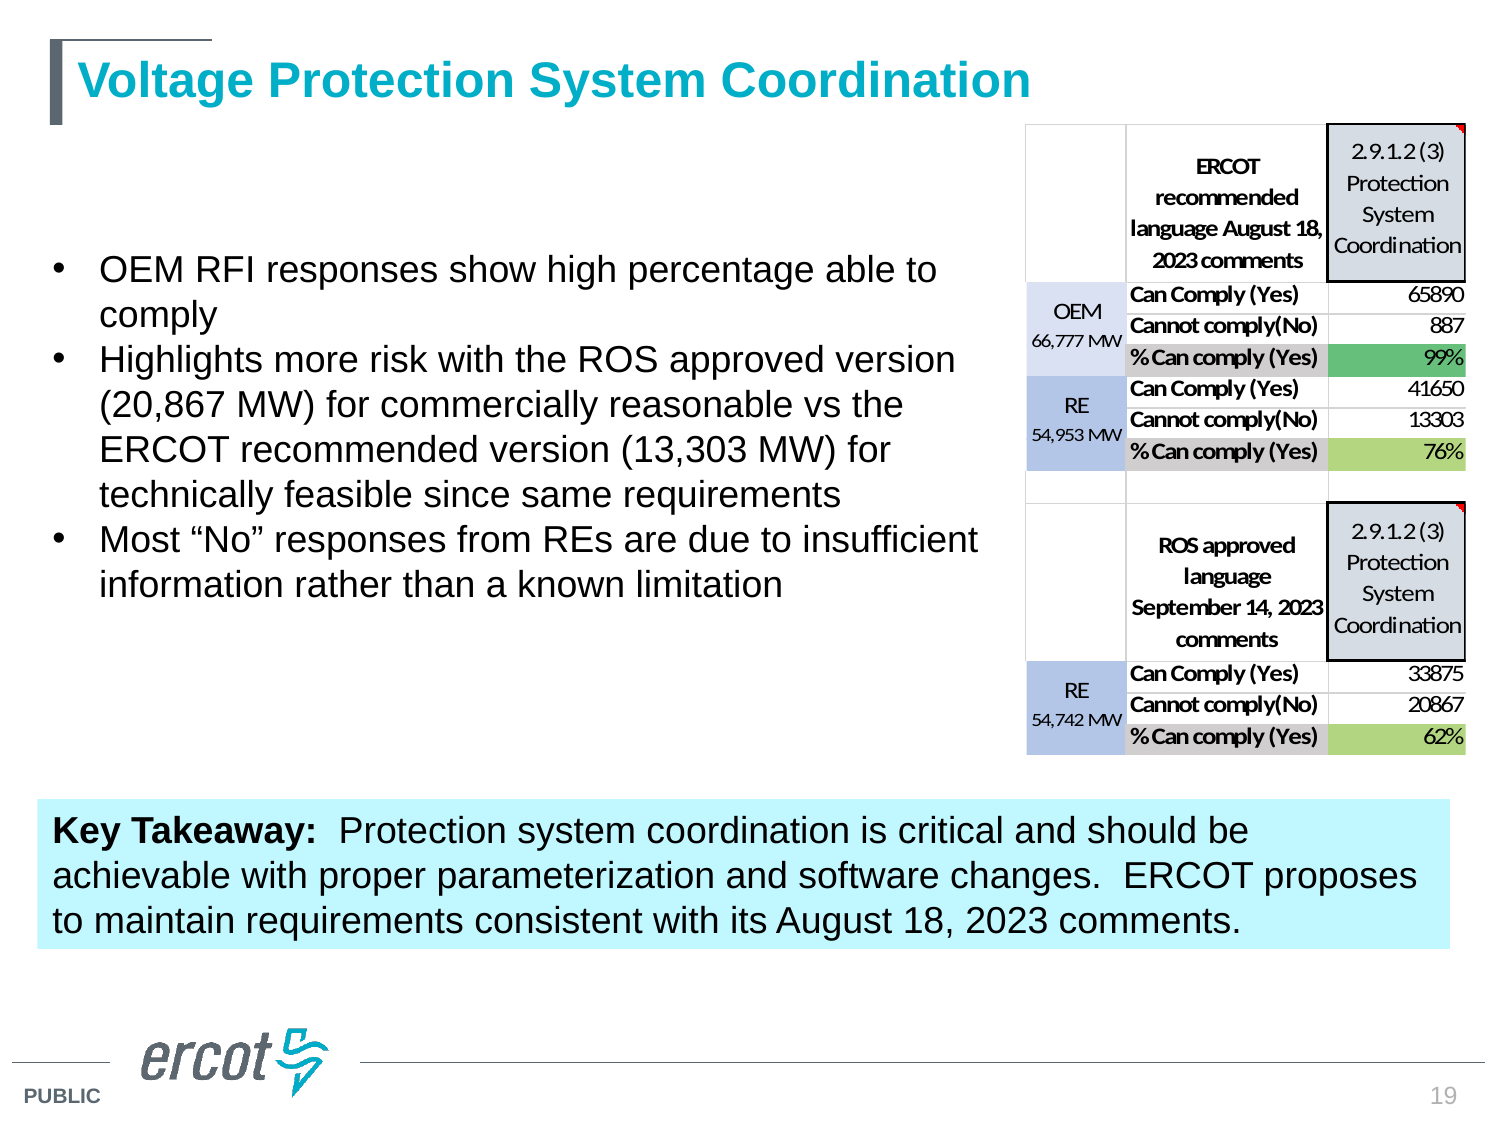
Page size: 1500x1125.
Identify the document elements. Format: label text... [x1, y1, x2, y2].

text_box Key Takeaway: Protection system coordination is critical and should be achievable with proper parameterization and software changes. ERCOT proposes to maintain requirements consistent with its August 18, 2023 comments. [37, 799, 1450, 949]
text_box OEM RFI responses show high percentage able to comply Highlights more risk with the ROS approved version (20,867 MW) for commercially reasonable vs the ERCOT recommended version (13,303 MW) for technically feasible since same requirements Most “No” responses from REs are due to insufficient information rather than a known limitation [37, 237, 1013, 658]
picture [137, 1024, 332, 1100]
title Voltage Protection System Coordination [62, 39, 1450, 125]
slide_number 19 [1400, 1076, 1488, 1113]
picture [1024, 123, 1468, 757]
